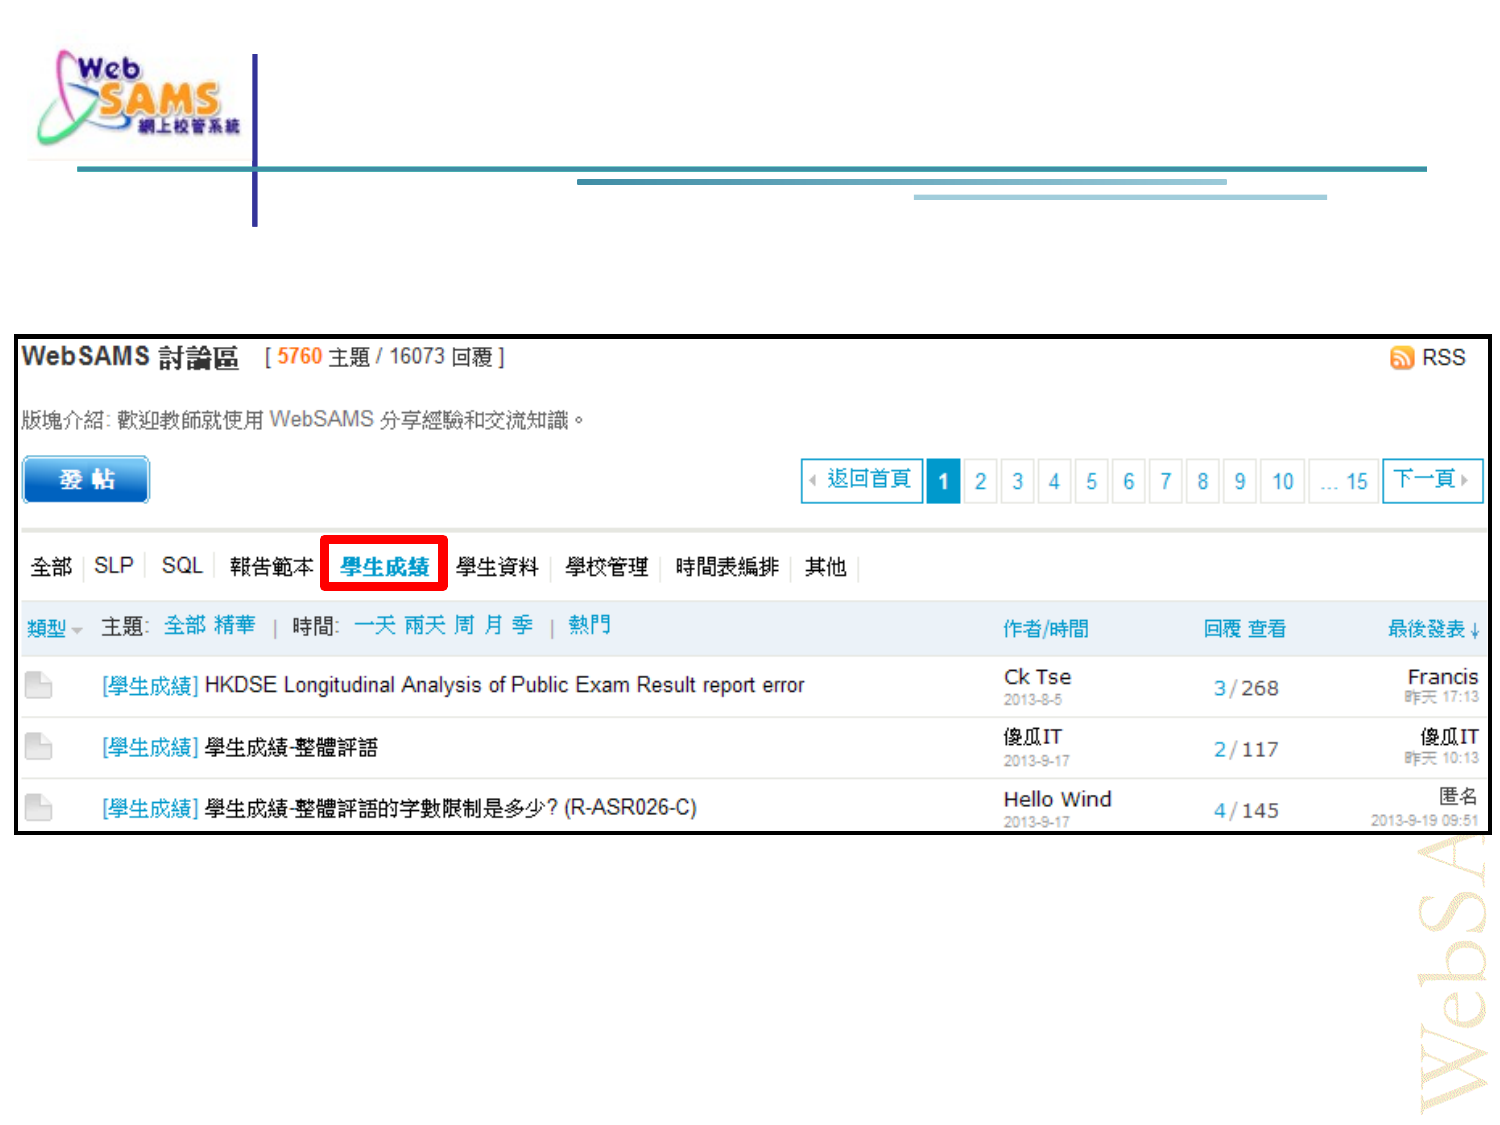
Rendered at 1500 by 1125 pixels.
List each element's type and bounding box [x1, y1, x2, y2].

picture [27, 29, 253, 161]
text_box [17, 338, 1489, 832]
picture [1393, 679, 1500, 1117]
